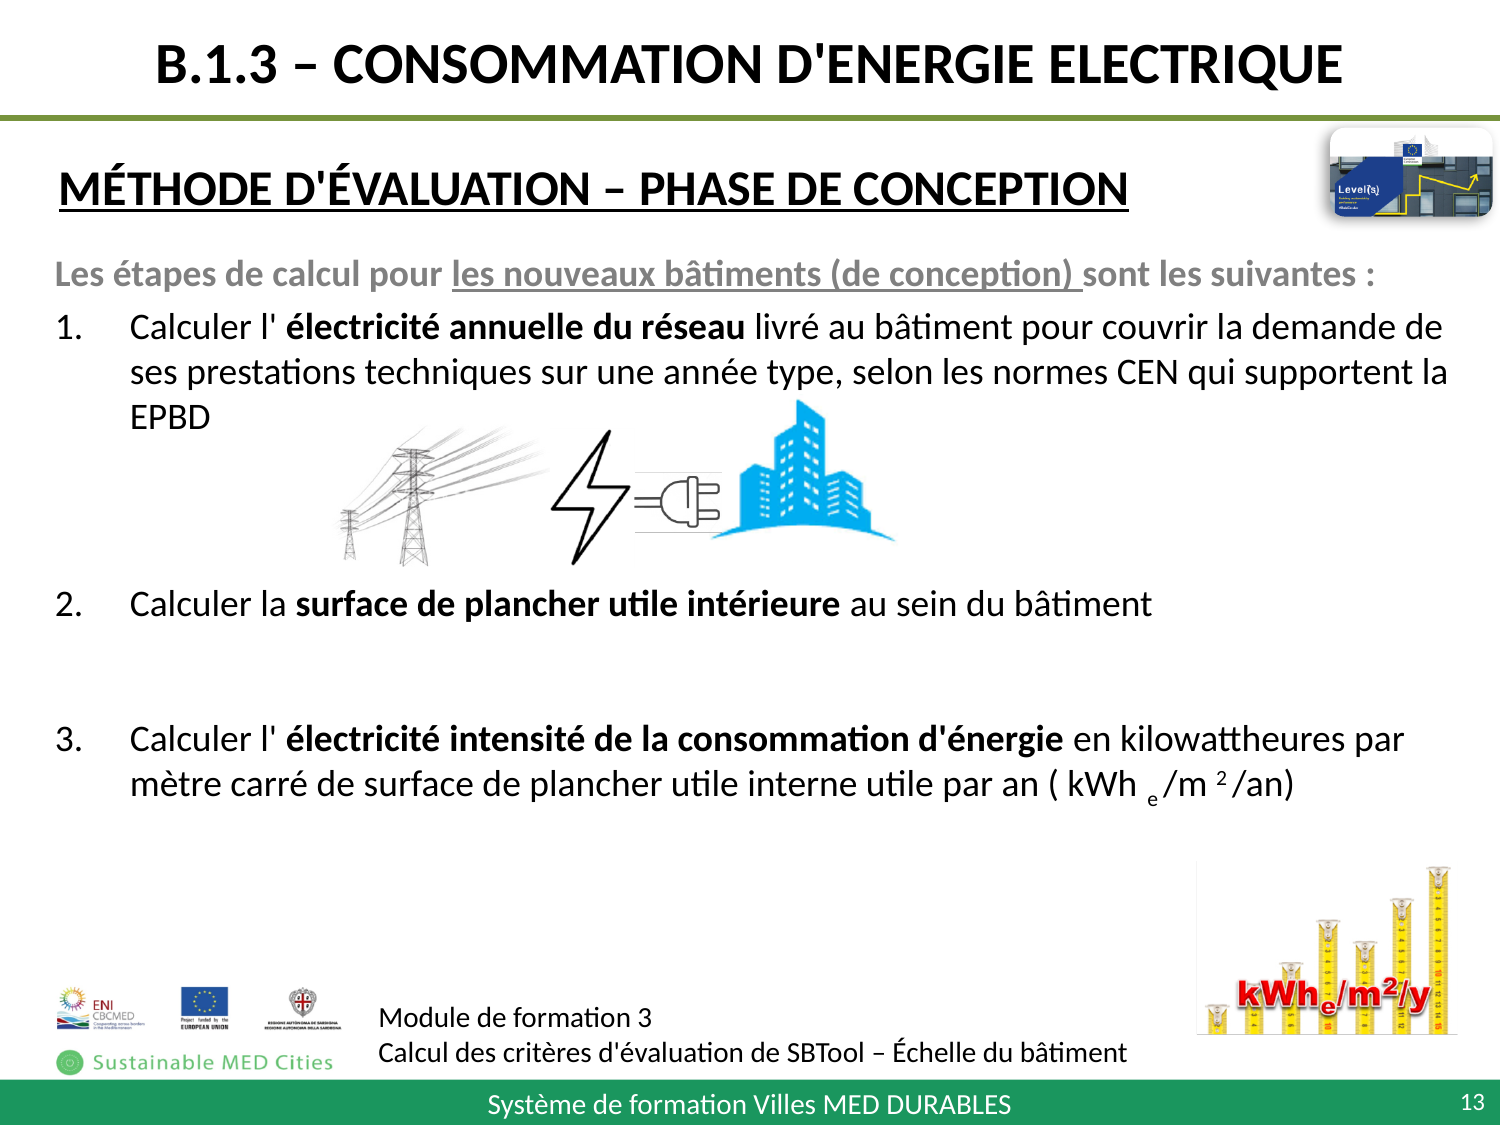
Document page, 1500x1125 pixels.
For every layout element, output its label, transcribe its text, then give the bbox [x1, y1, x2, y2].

picture [1329, 127, 1493, 217]
text_box MÉTHODE D'ÉVALUATION – PHASE DE CONCEPTION [43, 147, 1331, 235]
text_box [0, 972, 1500, 1125]
title B.1.3 – CONSOMMATION D'ENERGIE ELECTRIQUE [0, 0, 1500, 121]
text_box Les étapes de calcul pour les nouveaux bâtiments (de conception) sont les suivantes : Calculer l' électricité annuelle du réseau livré au bâtiment pour couvrir la demande de ses prestations techniques sur une année type, selon les normes CEN qui supportent la EPBD Calculer la surface de plancher utile intérieure au sein du bâtiment Calculer l' électricité intensité de la consommation d'énergie en kilowattheures par mètre carré de surface de plancher utile interne utile par an ( kWh e /m 2 /an) [39, 241, 1500, 816]
picture [1166, 861, 1500, 1043]
picture [330, 394, 902, 577]
